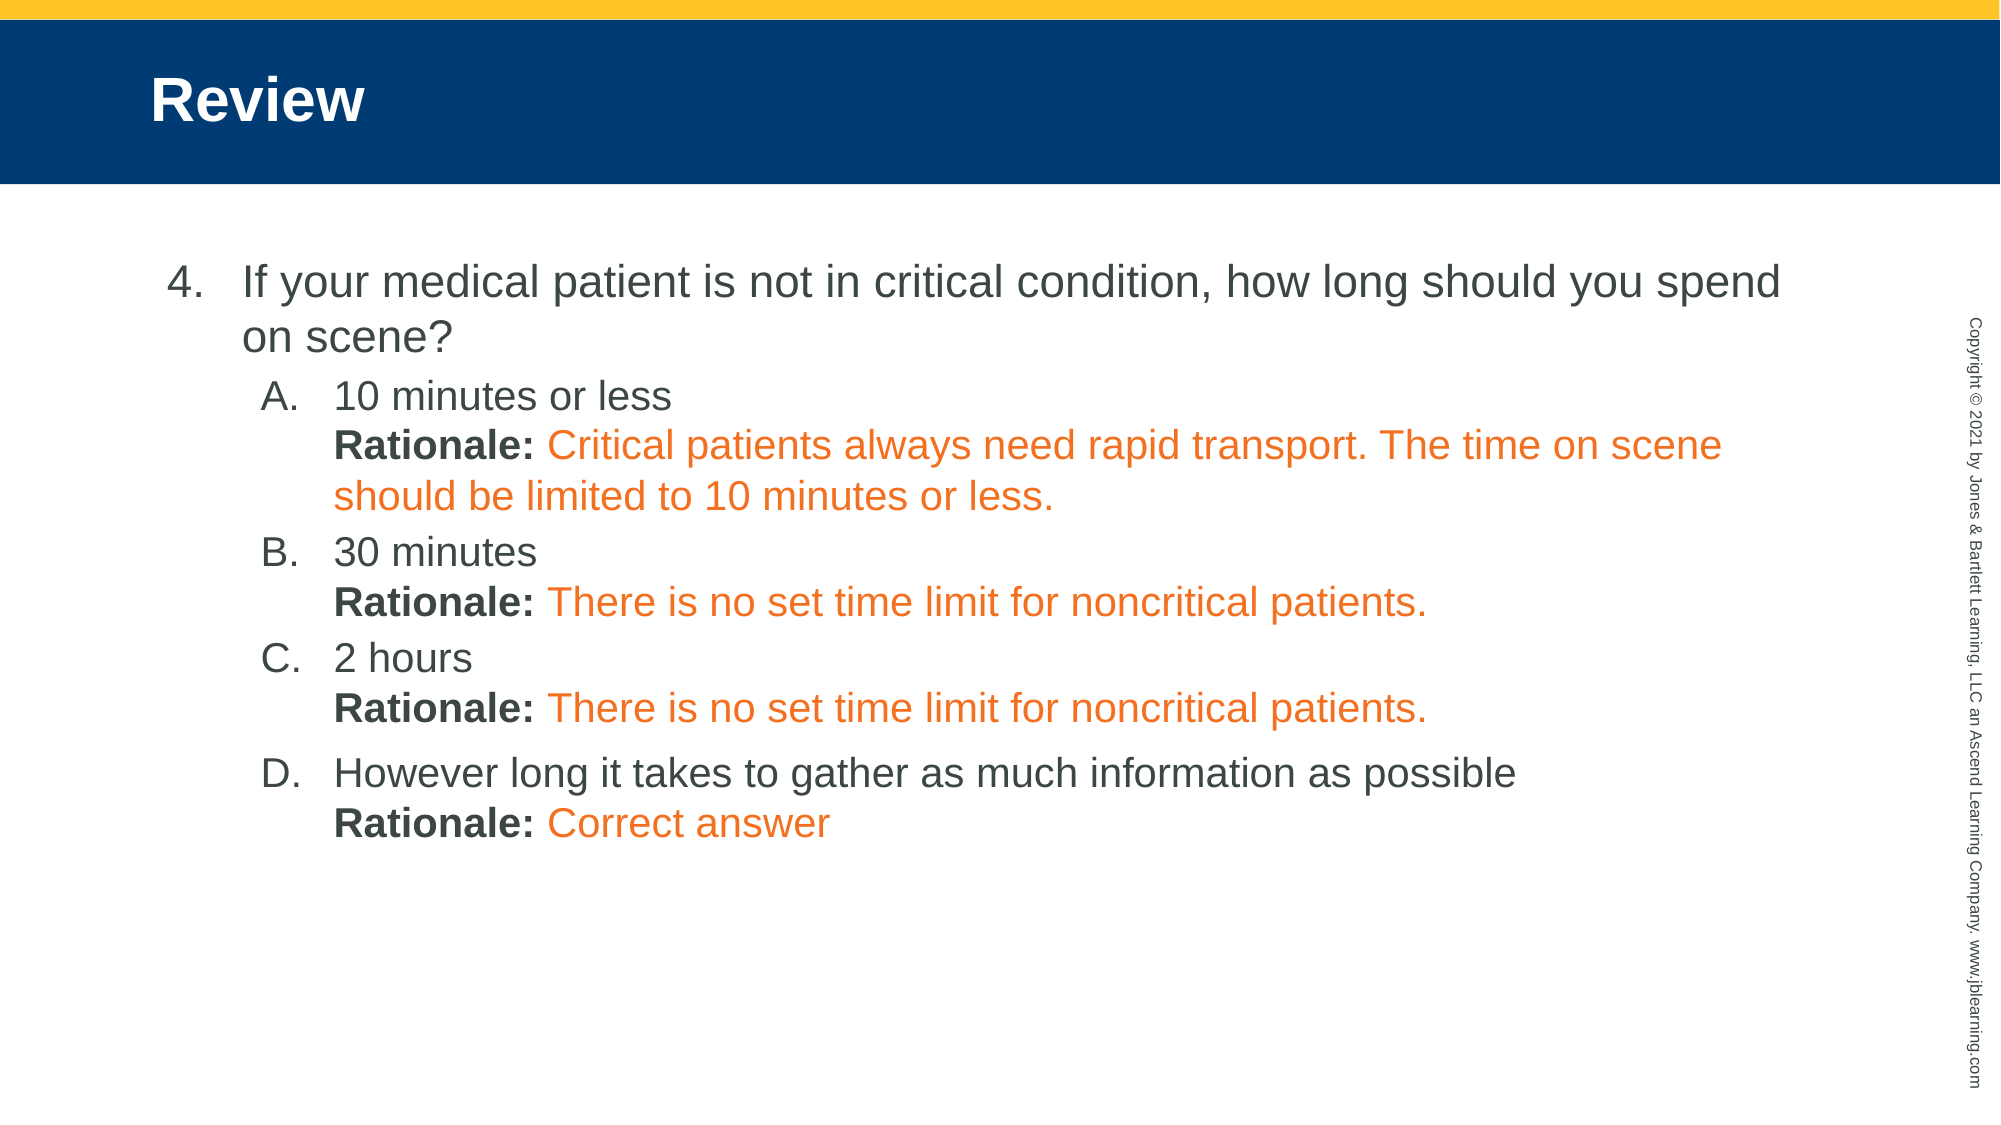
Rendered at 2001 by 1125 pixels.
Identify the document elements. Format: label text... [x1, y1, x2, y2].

title Review [0, 19, 2000, 185]
list If your medical patient is not in critical condition, how long should you spend on scene? 10 minutes or less Rationale: Critical patients always need rapid transport. The time on scene should be limited to 10 minutes or less. 30 minutes Rationale: There is no set time limit for noncritical patients. 2 hours Rationale: There is no set time limit for noncritical patients. However long it takes to gather as much information as possible Rationale: Correct answer [151, 244, 1840, 1016]
